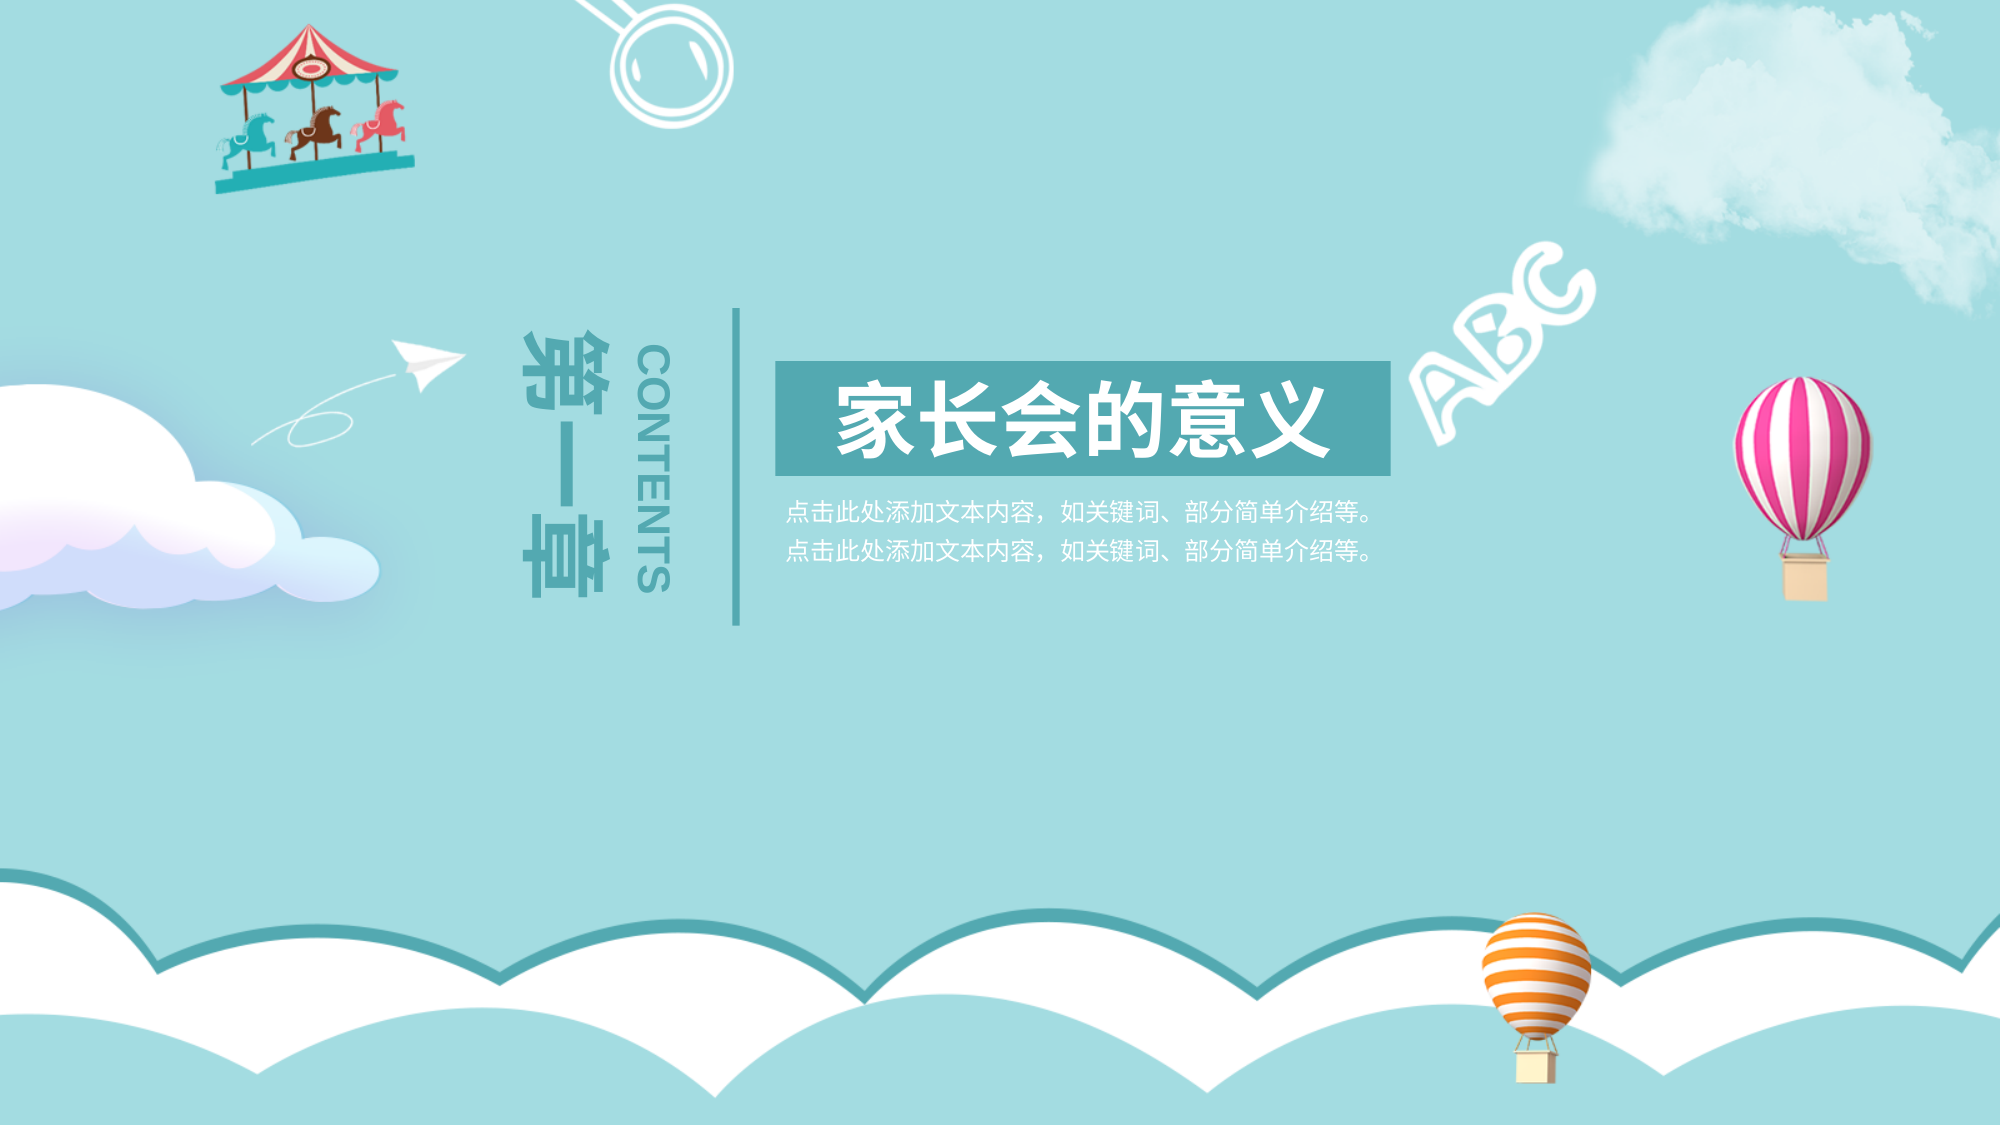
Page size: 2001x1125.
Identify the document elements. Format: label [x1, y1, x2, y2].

text_box [761, 361, 1409, 570]
picture [0, 0, 2000, 1125]
